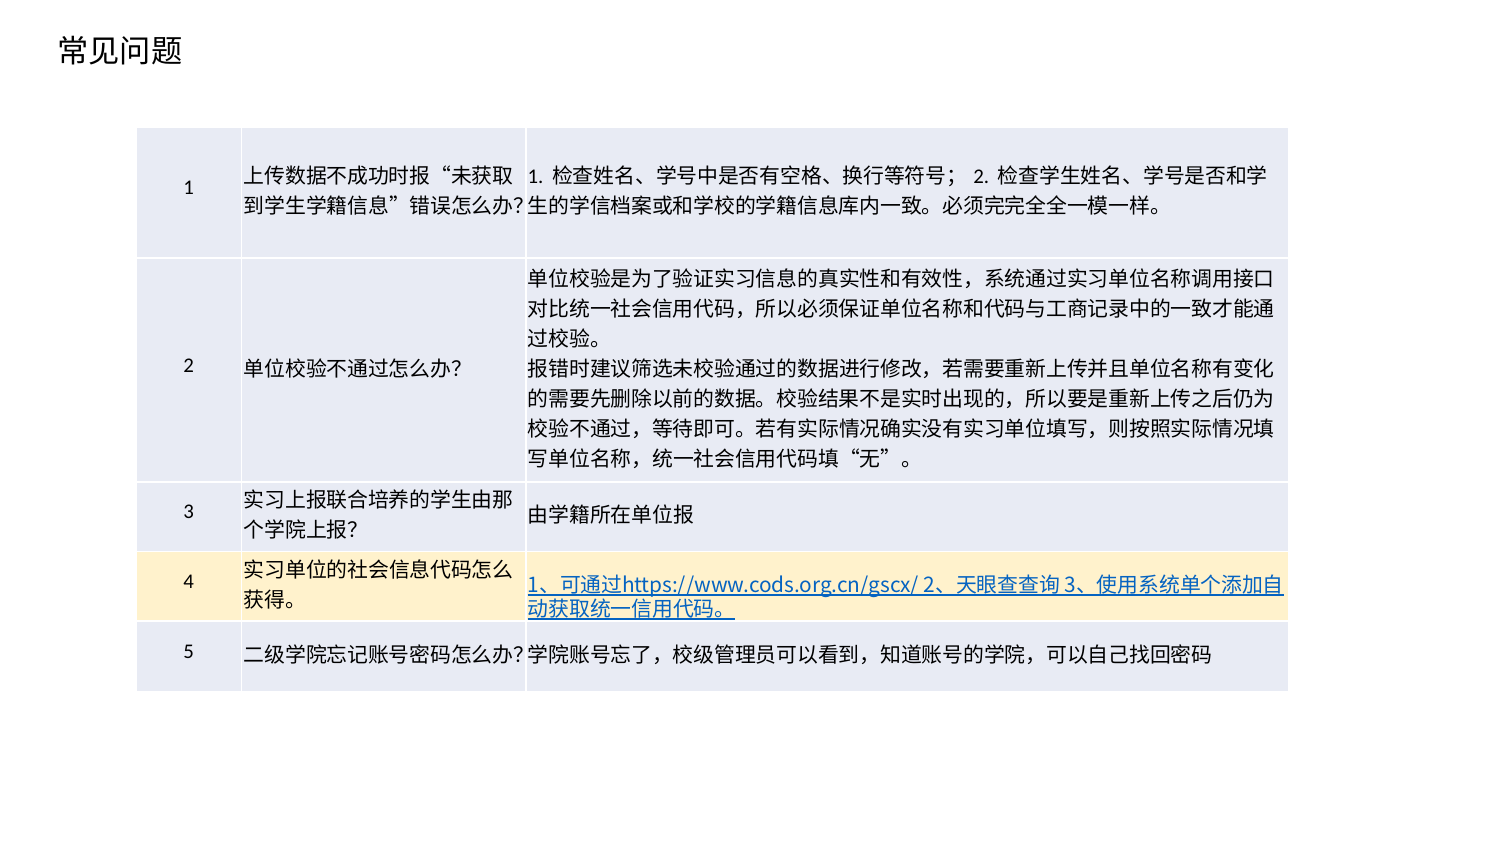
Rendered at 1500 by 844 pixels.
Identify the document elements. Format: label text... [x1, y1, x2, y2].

table_cell 2 [137, 259, 241, 481]
table_header 上传数据不成功时报“未获取到学生学籍信息”错误怎么办？ [242, 128, 525, 257]
table_cell 二级学院忘记账号密码怎么办？ [242, 622, 525, 691]
table_cell 由学籍所在单位报 [527, 483, 1288, 551]
table_cell 5 [137, 622, 241, 691]
table_cell 4 [137, 552, 241, 620]
table_cell 实习单位的社会信息代码怎么获得。 [242, 552, 525, 620]
table_cell 单位校验是为了验证实习信息的真实性和有效性，系统通过实习单位名称调用接口对比统一社会信用代码，所以必须保证单位名称和代码与工商记录中的一致才能通过校验。 报错时建议筛选未校验通过的数据进行修改，若需要重新上传并且单位名称有变化的需要先删除以前的数据。校验结果不是实时出现的，所以要是重新上传之后仍为校验不通过，等待即可。若有实际情况确实没有实习单位填写，则按照实际情况填写单位名称，统一社会信用代码填“无”。 [527, 259, 1288, 481]
title 常见问题 [42, 11, 939, 77]
table_header 1 [137, 128, 241, 257]
table_cell 单位校验不通过怎么办？ [242, 259, 525, 481]
table_cell 1、可通过https://www.cods.org.cn/gscx/ 2、天眼查查询 3、使用系统单个添加自动获取统一信用代码。 [527, 552, 1288, 620]
table_header 1. 检查姓名、学号中是否有空格、换行等符号；2. 检查学生姓名、学号是否和学生的学信档案或和学校的学籍信息库内一致。必须完完全全一模一样。 [527, 128, 1288, 257]
table_cell 3 [137, 483, 241, 551]
table_cell 实习上报联合培养的学生由那个学院上报？ [242, 483, 525, 551]
table_cell 学院账号忘了，校级管理员可以看到，知道账号的学院，可以自己找回密码 [527, 622, 1288, 691]
